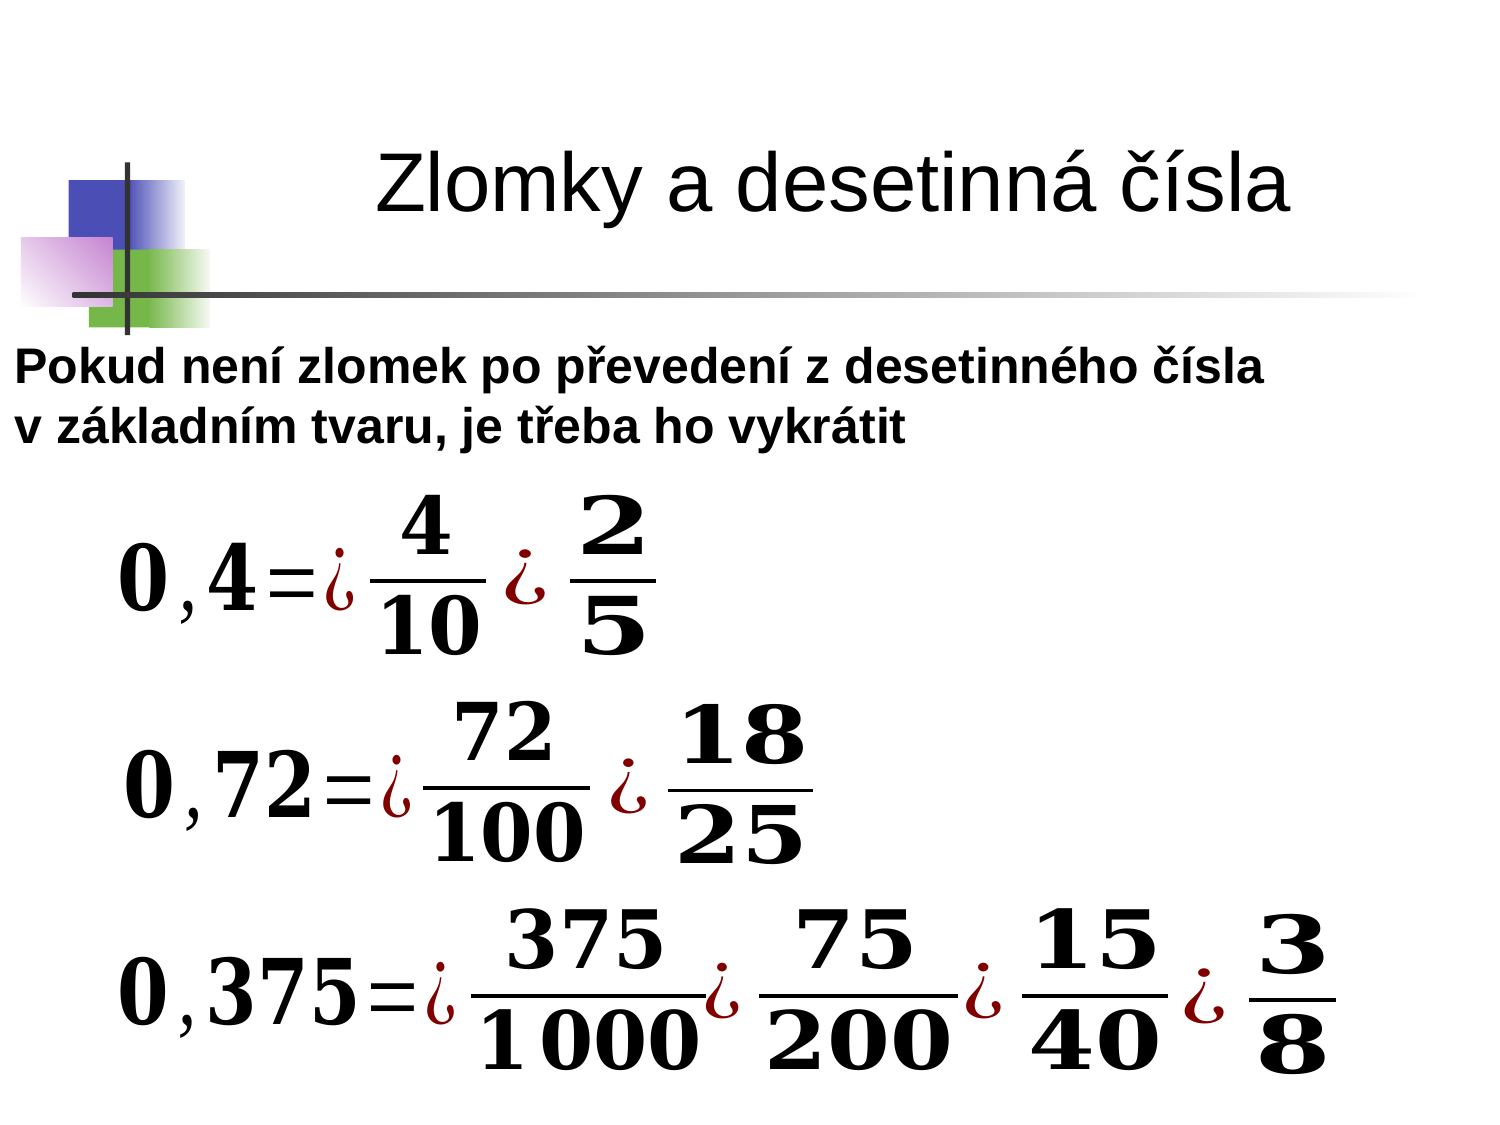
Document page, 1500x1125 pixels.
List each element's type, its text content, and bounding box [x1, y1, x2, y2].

text_box Zlomky a desetinná čísla [279, 120, 1387, 236]
text_box Pokud není zlomek po převedení z desetinného čísla v základním tvaru, je třeba ho vykrátit [0, 326, 1500, 461]
